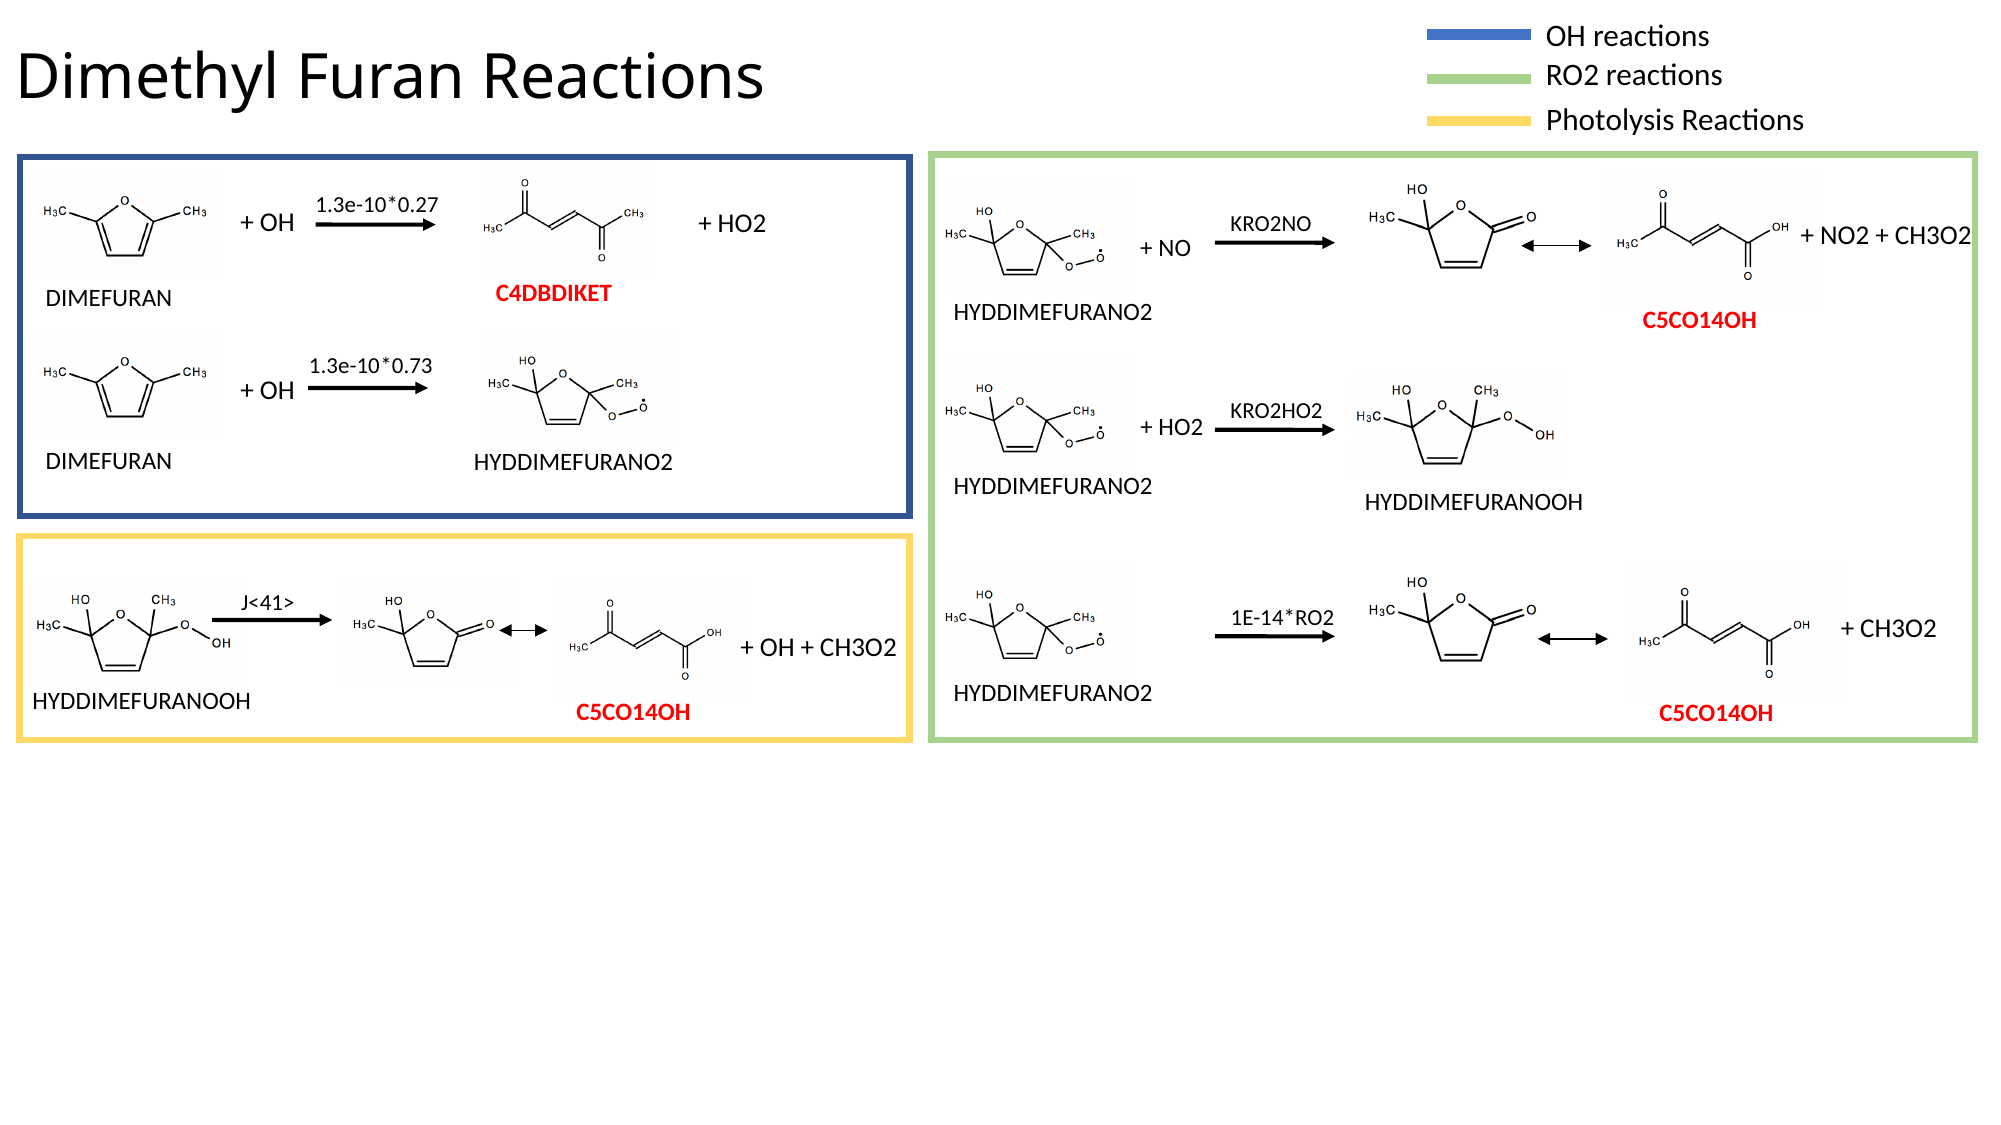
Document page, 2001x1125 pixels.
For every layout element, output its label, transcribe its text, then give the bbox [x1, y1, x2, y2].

text_box C4DBDIKET [481, 280, 628, 314]
text_box HYDDIMEFURANO2 [938, 462, 1168, 507]
text_box KRO2NO [1215, 200, 1327, 243]
text_box 1.3e-10*0.73 [294, 343, 448, 386]
text_box [19, 187, 910, 517]
text_box J<41> [226, 580, 332, 623]
picture [29, 172, 222, 278]
text_box HYDDIMEFURANOOH [17, 677, 294, 722]
picture [937, 359, 1131, 472]
text_box RO2 reactions [1531, 47, 1738, 91]
text_box [1322, 638, 1332, 643]
picture [29, 333, 222, 439]
text_box HYDDIMEFURANOOH [1350, 477, 1626, 523]
text_box HYDDIMEFURANO2 [938, 668, 1168, 714]
text_box [1322, 431, 1333, 437]
picture [337, 579, 514, 685]
text_box [423, 225, 435, 231]
text_box HYDDIMEFURANO2 [459, 438, 689, 484]
text_box C5CO14OH [561, 702, 736, 733]
picture [1349, 163, 1560, 289]
text_box [931, 187, 1976, 741]
text_box C5CO14OH [1628, 305, 1773, 341]
text_box + OH + CH3O2 [751, 621, 927, 669]
text_box DIMEFURAN [30, 439, 188, 482]
text_box + OH [225, 364, 310, 412]
text_box + NO [1131, 223, 1207, 269]
text_box + HO2 [1131, 402, 1219, 448]
text_box [1781, 153, 1976, 210]
picture [29, 583, 242, 681]
picture [1349, 373, 1566, 474]
picture [937, 565, 1131, 679]
picture [1349, 556, 1560, 682]
text_box [1322, 238, 1336, 249]
text_box + HO2 [683, 197, 782, 246]
picture [1602, 169, 1822, 305]
text_box + OH [225, 196, 310, 244]
text_box C5CO14OH [1644, 703, 1789, 734]
text_box DIMEFURAN [30, 278, 188, 319]
text_box + NO2 + CH3O2 [1822, 210, 1987, 258]
text_box [19, 535, 910, 741]
picture [937, 182, 1131, 295]
text_box Dimethyl Furan Reactions [0, 0, 1781, 187]
text_box + CH3O2 [1843, 603, 1953, 651]
picture [479, 331, 674, 445]
text_box Photolysis Reactions [1531, 91, 1820, 144]
text_box 1E-14*RO2 [1215, 594, 1349, 638]
text_box [310, 386, 429, 395]
text_box KRO2HO2 [1215, 388, 1338, 431]
picture [555, 581, 751, 702]
picture [1623, 567, 1843, 703]
picture [479, 166, 649, 280]
text_box OH reactions [1531, 7, 1725, 47]
text_box HYDDIMEFURANO2 [938, 288, 1168, 333]
text_box 1.3e-10*0.27 [300, 187, 455, 225]
